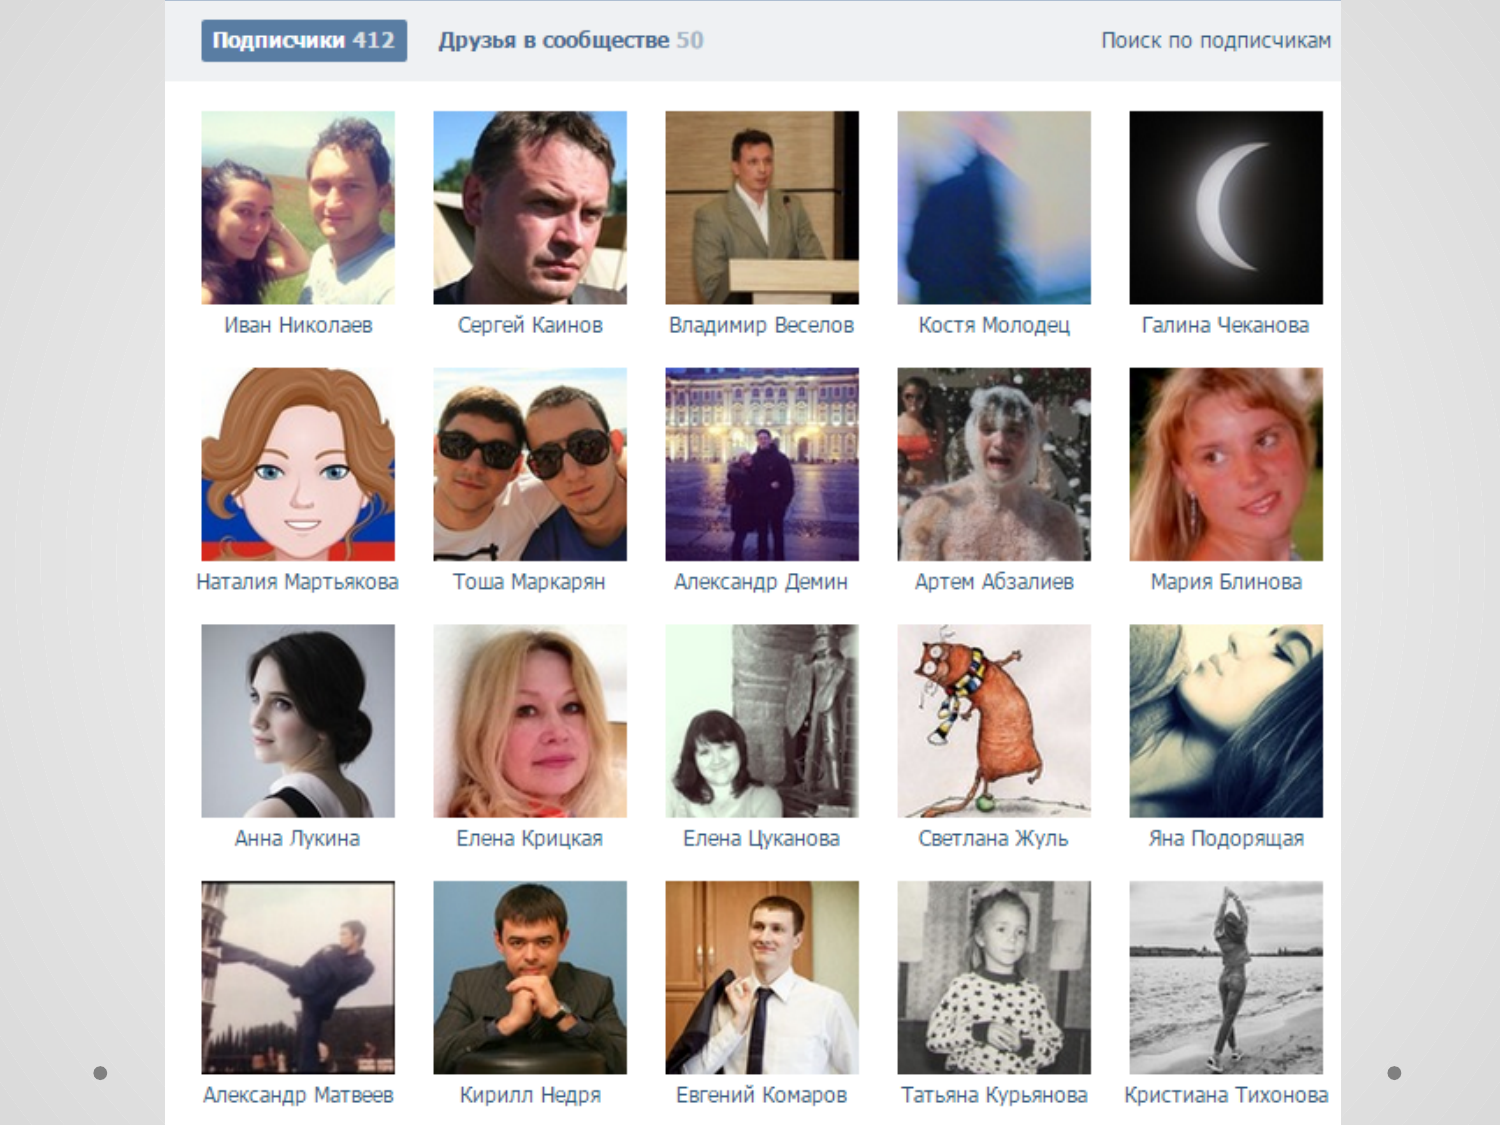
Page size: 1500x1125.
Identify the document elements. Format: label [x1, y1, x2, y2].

picture [165, 0, 1341, 1125]
